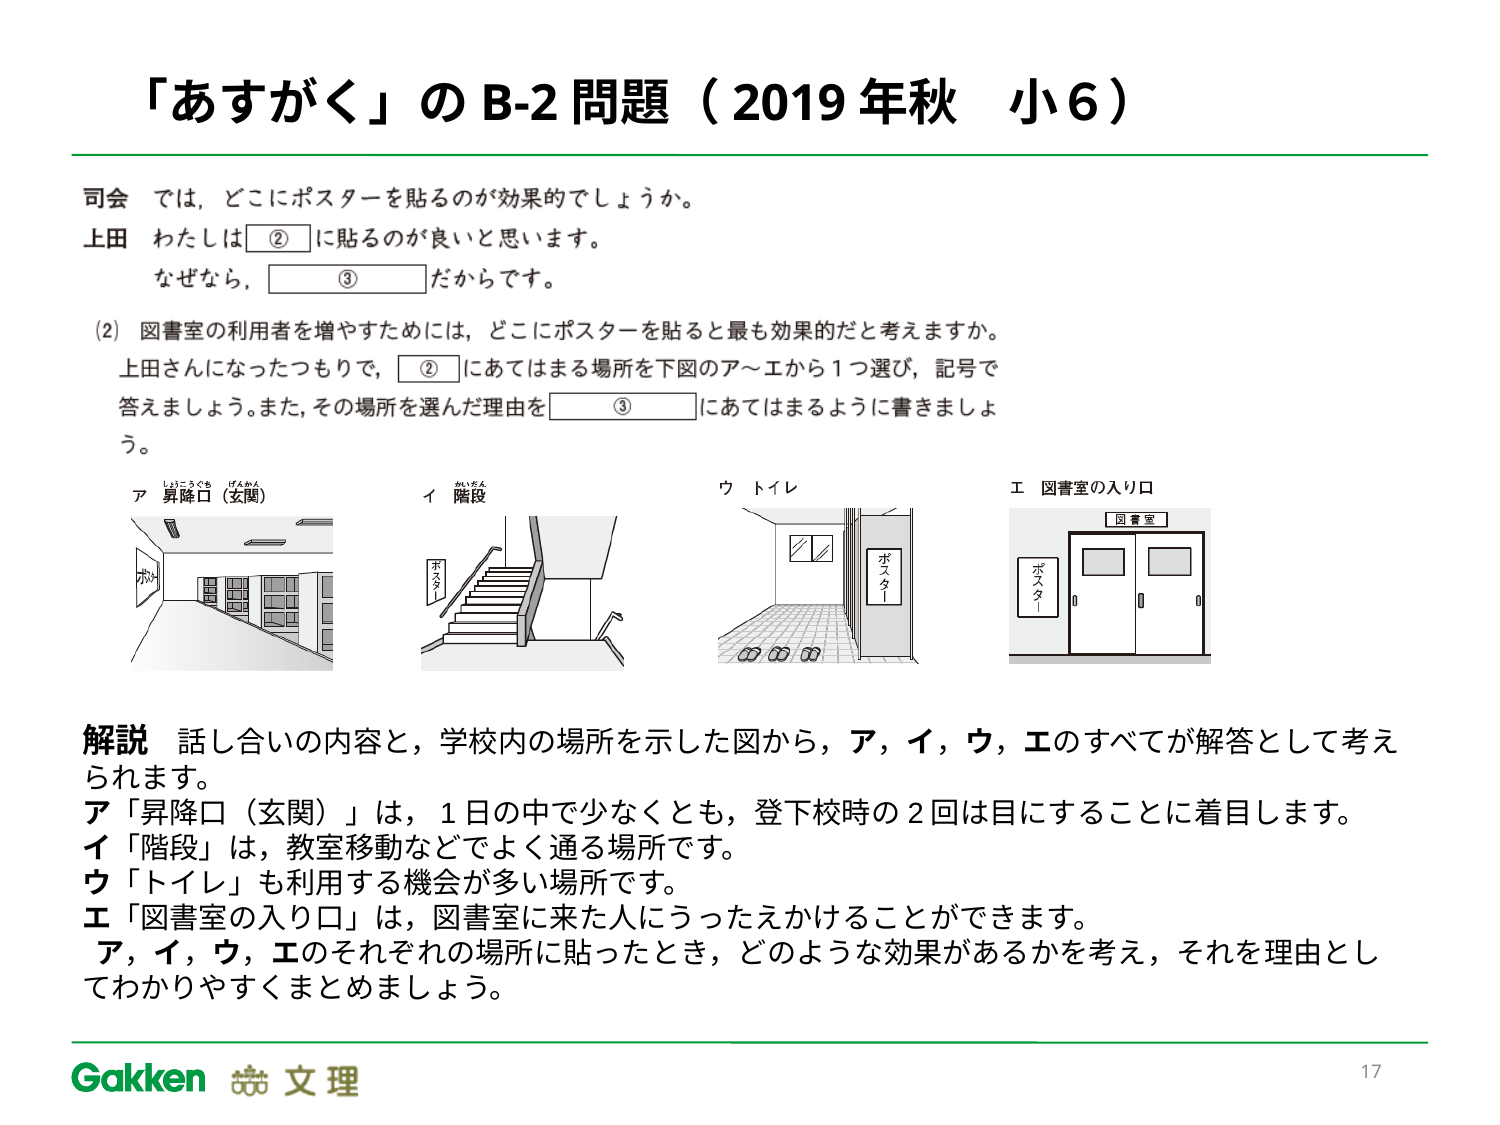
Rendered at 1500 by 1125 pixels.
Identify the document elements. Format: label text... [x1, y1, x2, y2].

picture [225, 1064, 379, 1099]
slide_number 17 [1059, 1042, 1397, 1103]
text_box 解説 話し合いの内容と，学校内の場所を示した図から，ア，イ，ウ，エのすべてが解答として考えられます。 ア「昇降口（玄関）」は，1日の中で少なくとも，登下校時の2回は目にすることに着目します。 イ「階段」は，教室移動などでよく通る場所です。 ウ「トイレ」も利用する機会が多い場所です。 エ「図書室の入り口」は，図書室に来た人にうったえかけることができます。 ア，イ，ウ，エのそれぞれの場所に貼ったとき，どのような効果があるかを考え，それを理由としてわかりやすくまとめましょう。 [67, 711, 1419, 1012]
picture [67, 179, 1246, 697]
title 「あすがく」のB-2問題（2019年秋 小６） [103, 59, 1397, 148]
picture [71, 1062, 205, 1092]
